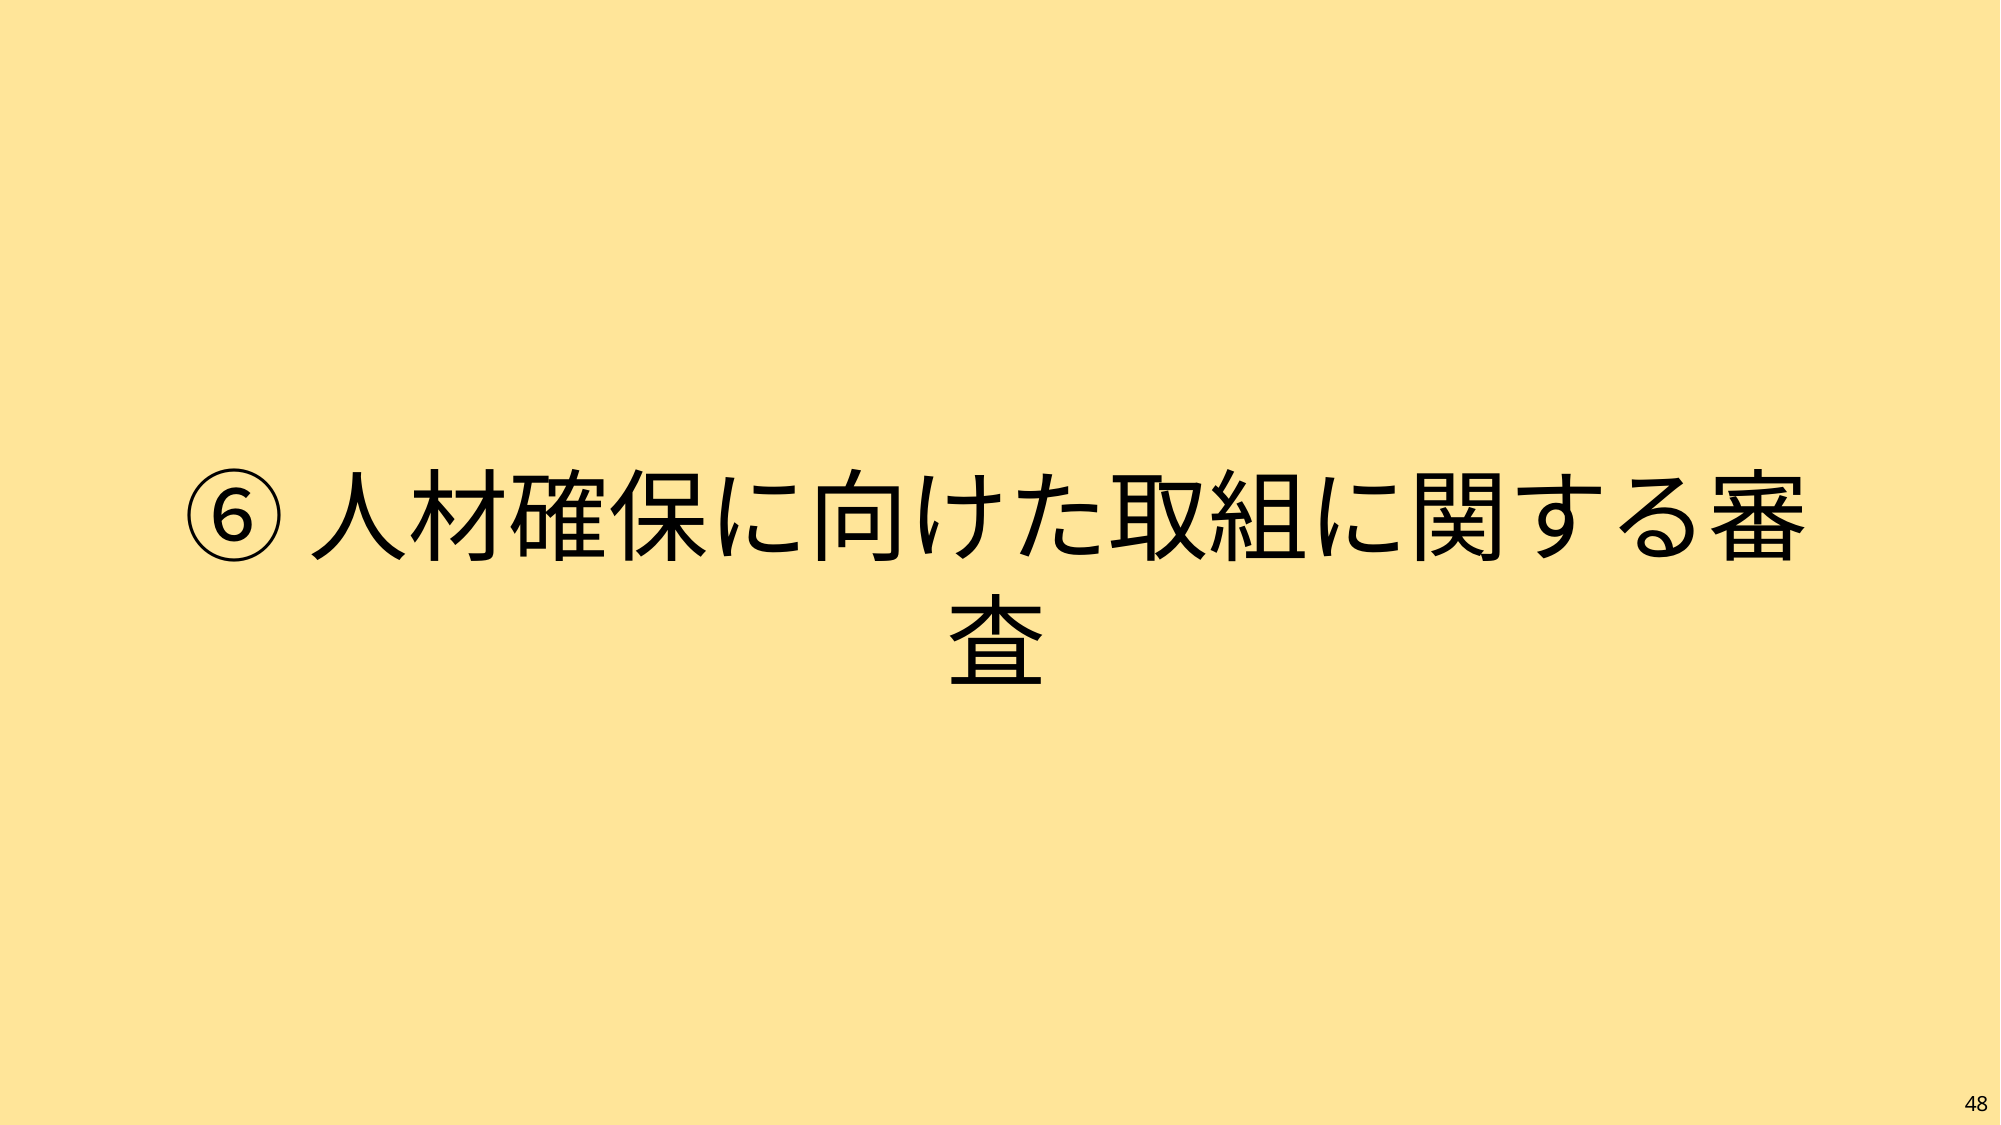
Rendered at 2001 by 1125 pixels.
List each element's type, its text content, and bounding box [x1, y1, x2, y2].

text_box ⑥人材確保に向けた取組に関する審査 [125, 298, 1867, 827]
